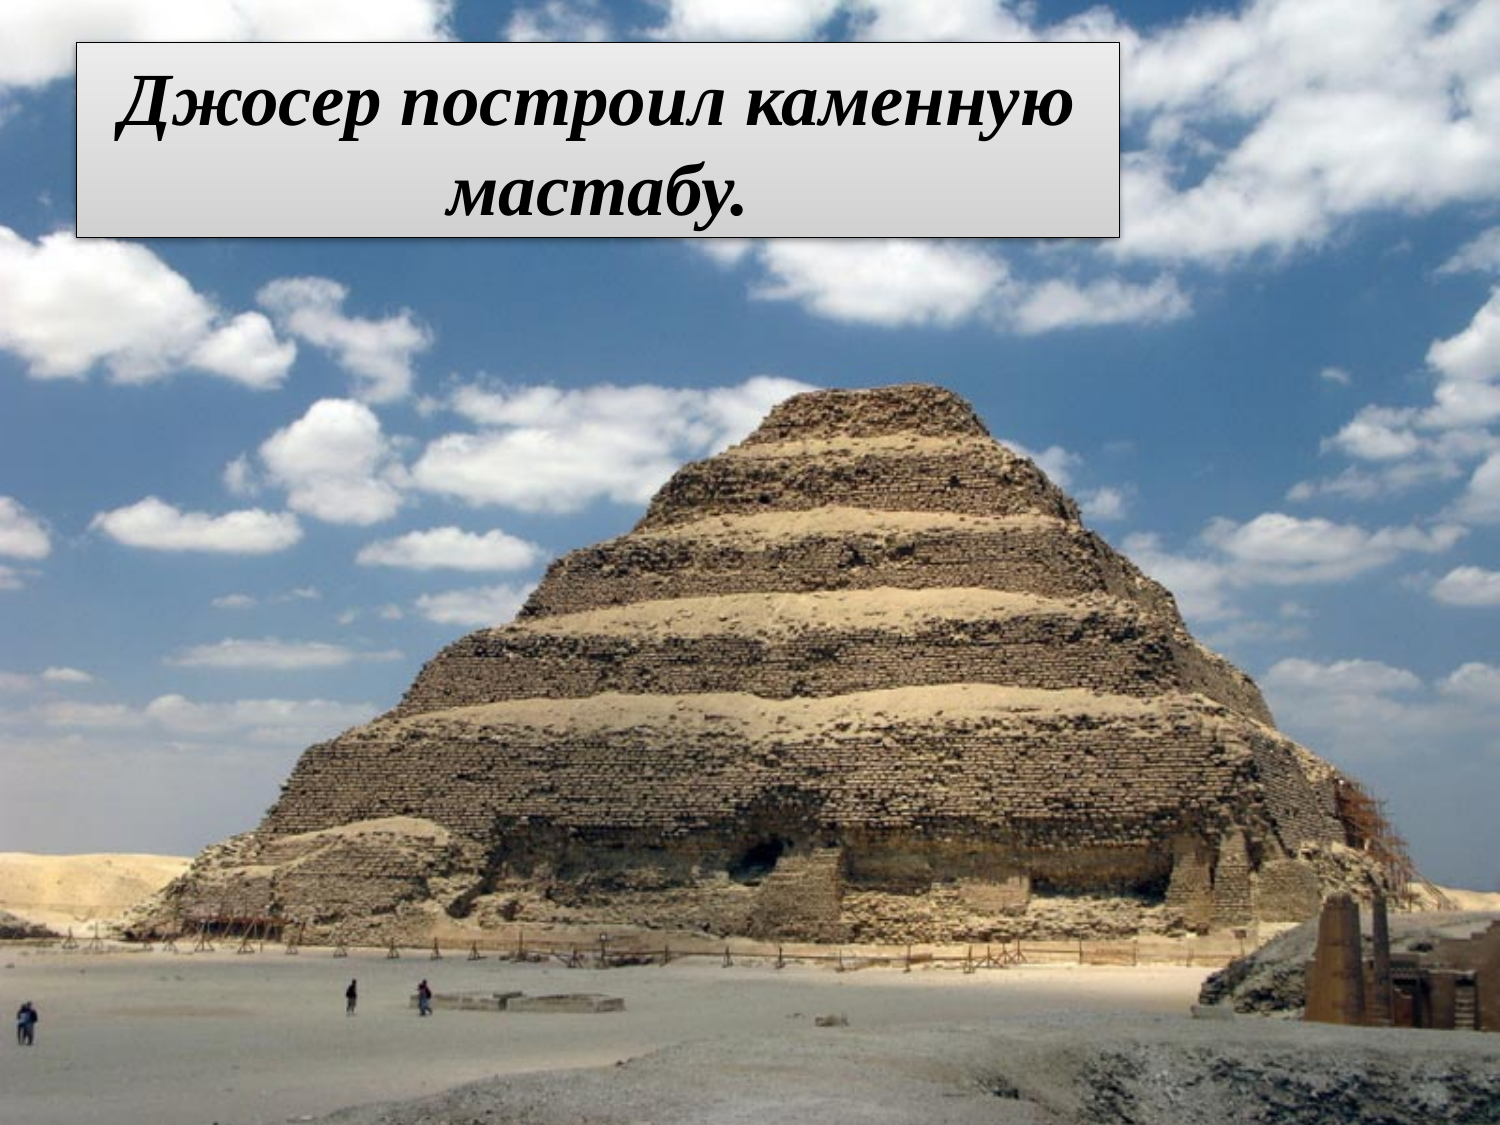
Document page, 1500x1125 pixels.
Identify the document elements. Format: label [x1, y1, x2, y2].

list [0, 0, 1500, 1125]
